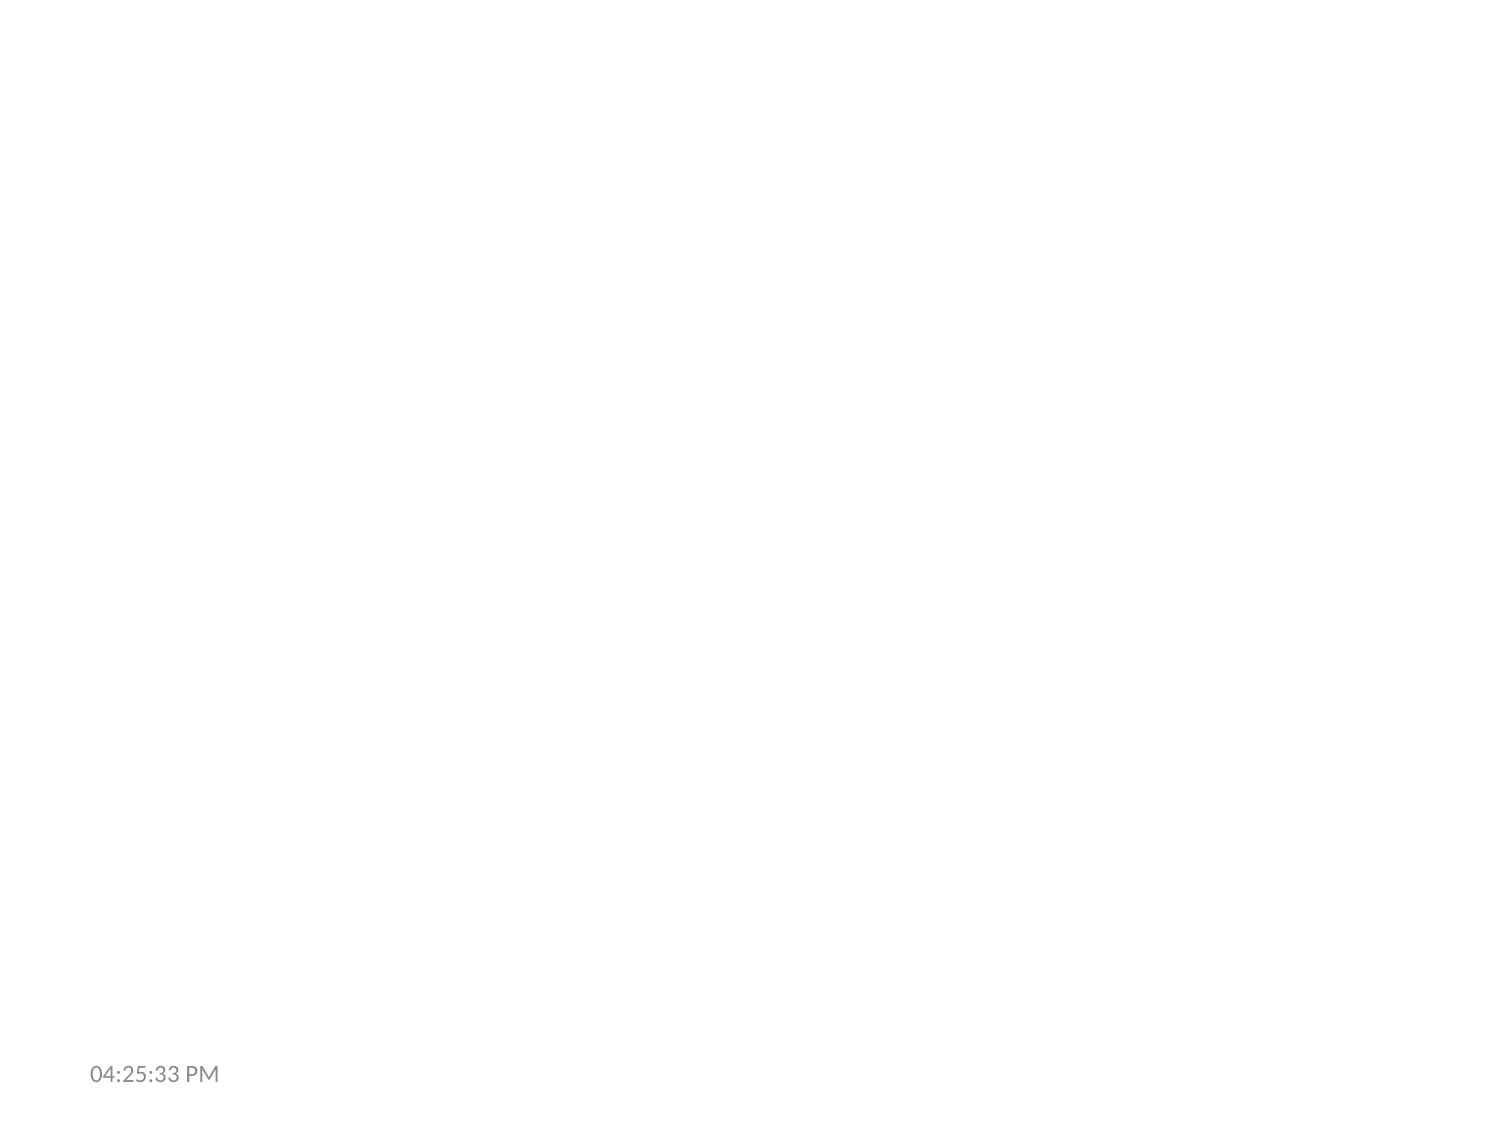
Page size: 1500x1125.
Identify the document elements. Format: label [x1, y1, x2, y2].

slide_number [75, 1042, 425, 1103]
